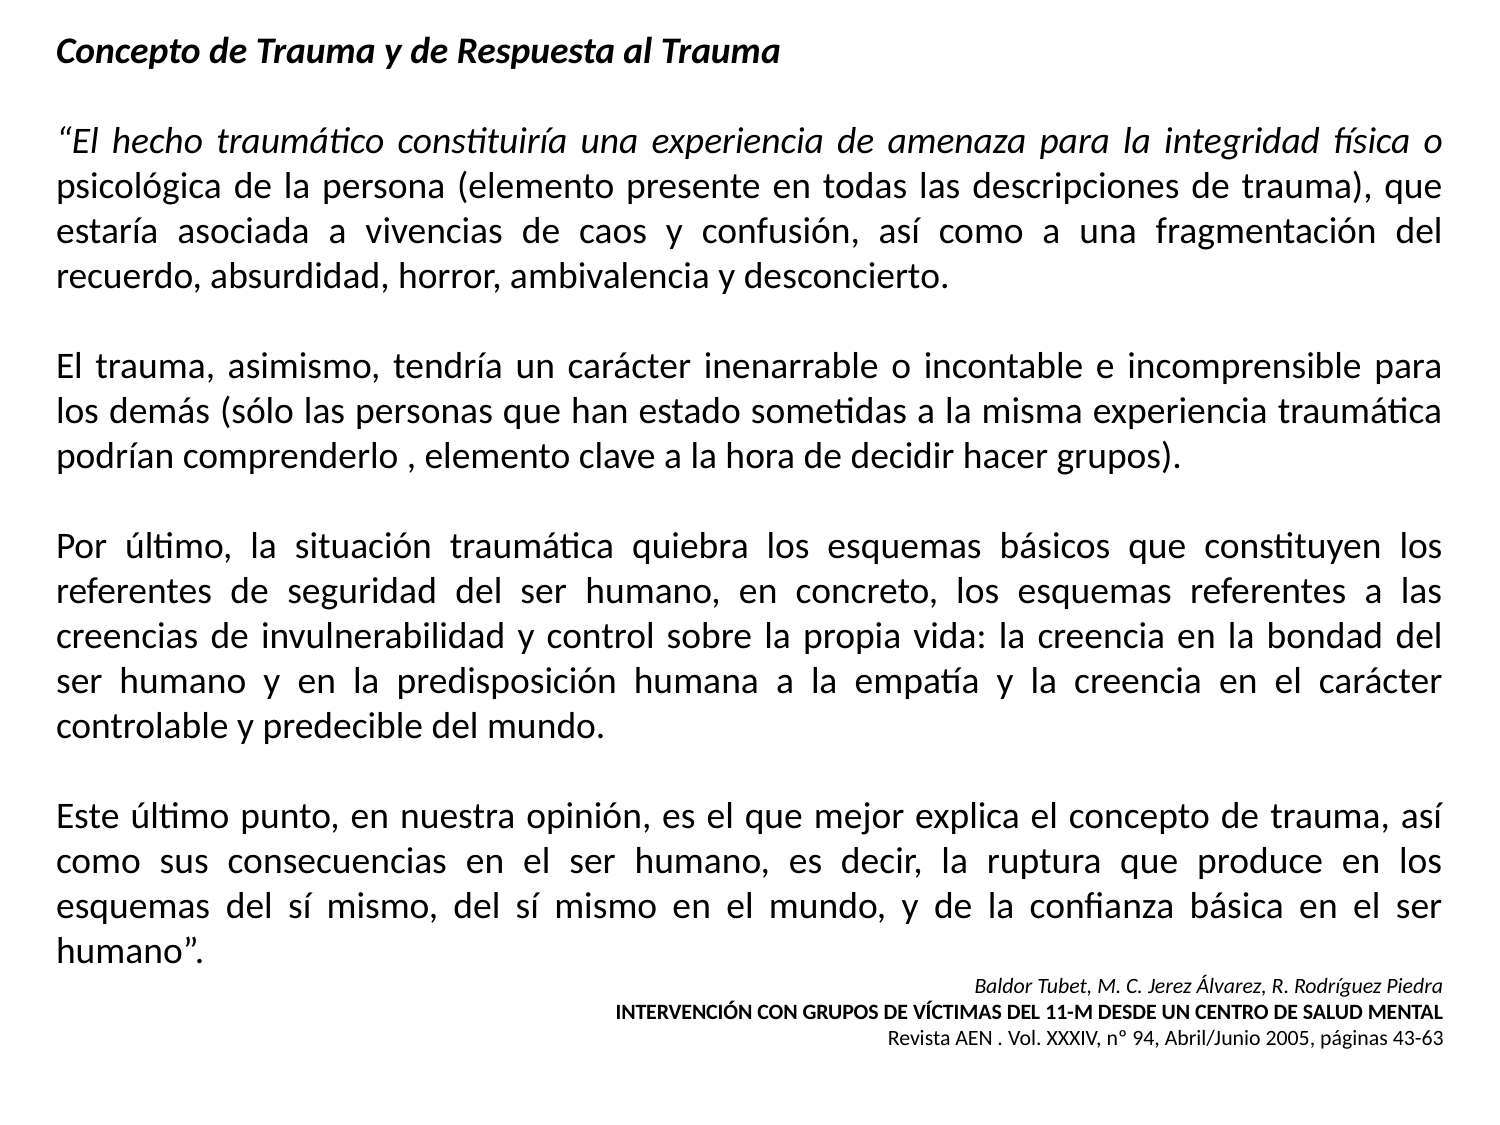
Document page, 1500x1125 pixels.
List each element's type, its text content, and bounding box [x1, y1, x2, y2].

text_box Concepto de Trauma y de Respuesta al Trauma “El hecho traumático constituiría una experiencia de amenaza para la integridad física o psicológica de la persona (elemento presente en todas las descripciones de trauma), que estaría asociada a vivencias de caos y confusión, así como a una fragmentación del recuerdo, absurdidad, horror, ambivalencia y desconcierto. El trauma, asimismo, tendría un carácter inenarrable o incontable e incomprensible para los demás (sólo las personas que han estado sometidas a la misma experiencia traumática podrían comprenderlo , elemento clave a la hora de decidir hacer grupos). Por último, la situación traumática quiebra los esquemas básicos que constituyen los referentes de seguridad del ser humano, en concreto, los esquemas referentes a las creencias de invulnerabilidad y control sobre la propia vida: la creencia en la bondad del ser humano y en la predisposición humana a la empatía y la creencia en el carácter controlable y predecible del mundo. Este último punto, en nuestra opinión, es el que mejor explica el concepto de trauma, así como sus consecuencias en el ser humano, es decir, la ruptura que produce en los esquemas del sí mismo, del sí mismo en el mundo, y de la confianza básica en el ser humano”. Baldor Tubet, M. C. Jerez Álvarez, R. Rodríguez Piedra INTERVENCIÓN CON GRUPOS DE VÍCTIMAS DEL 11-M DESDE UN CENTRO DE SALUD MENTAL Revista AEN . Vol. XXXIV, nº 94, Abril/Junio 2005, páginas 43-63 [41, 19, 1459, 1103]
